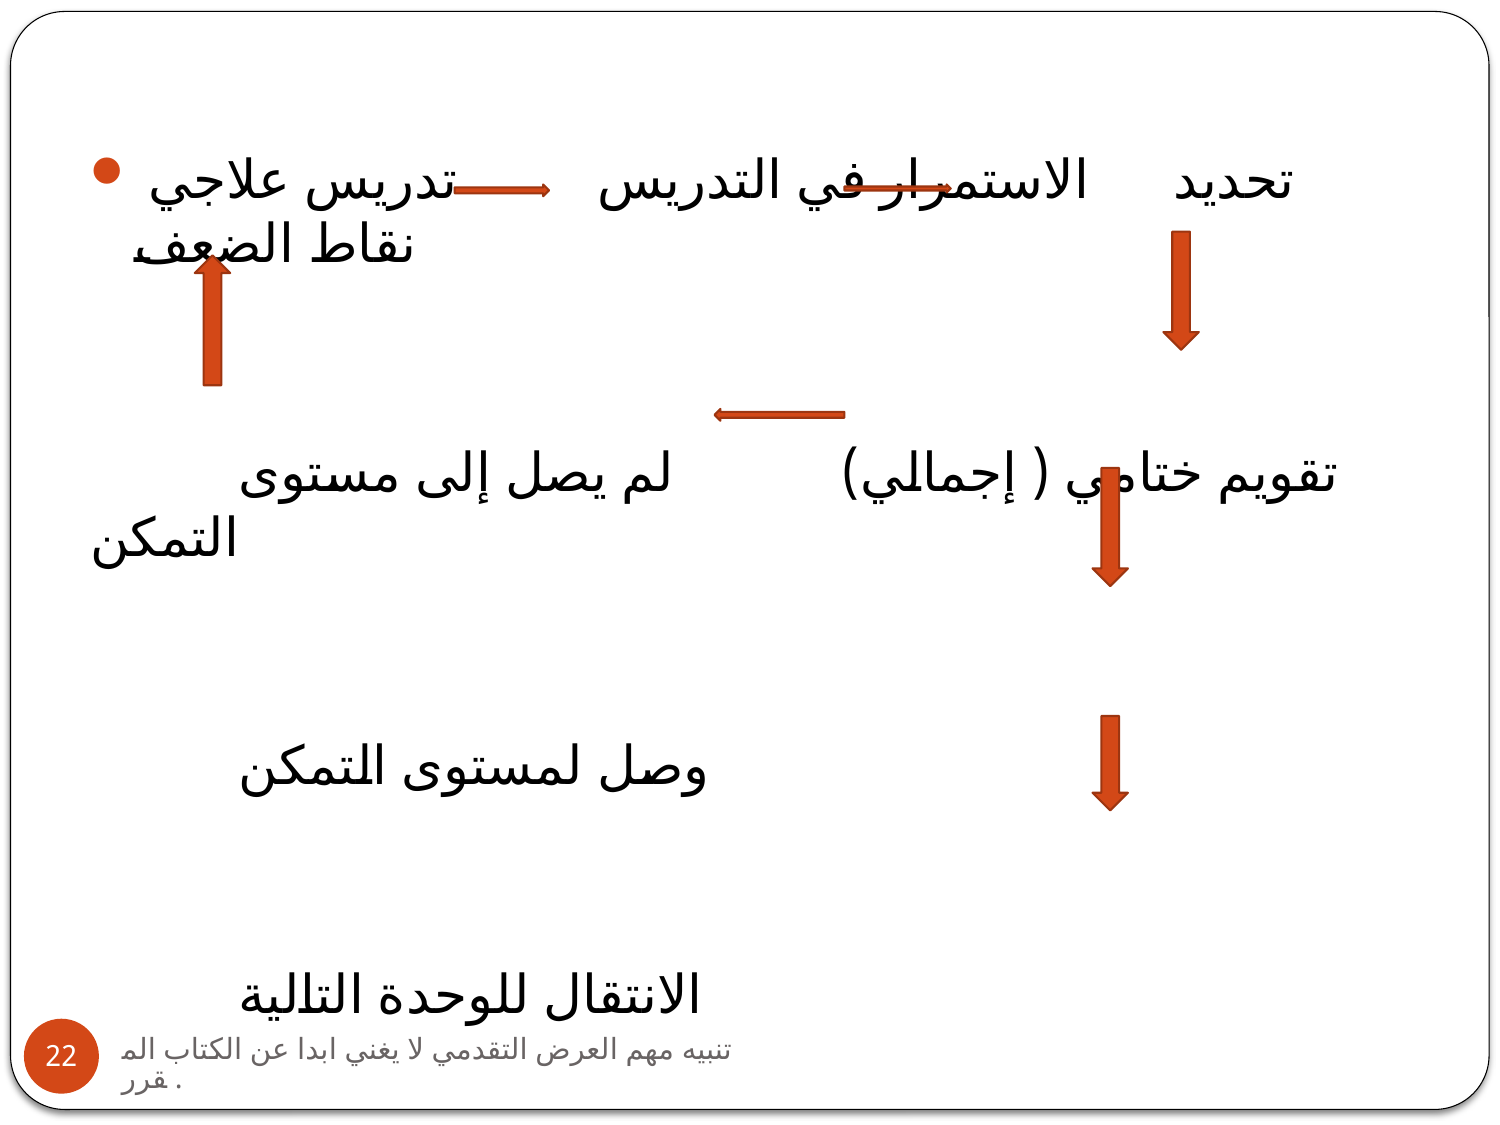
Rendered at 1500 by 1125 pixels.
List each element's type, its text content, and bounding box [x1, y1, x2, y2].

text_box [843, 183, 952, 194]
text_box [1162, 230, 1200, 351]
text_box [193, 254, 232, 387]
slide_number 22 [23, 1018, 99, 1094]
text_box [453, 183, 550, 198]
footer تنبيه مهم العرض التقدمي لا يغني ابدا عن الكتاب المقرر. [150, 1038, 800, 1088]
text_box [713, 407, 846, 422]
list الاستمرار في التدريس تدريس علاجي تحديد نقاط الضعف تقويم ختامي ( إجمالي) لم يصل إلى مستوى التمكن وصل لمستوى التمكن الانتقال للوحدة التالية [75, 137, 1425, 1038]
text_box [1091, 466, 1129, 587]
text_box [1091, 714, 1129, 812]
